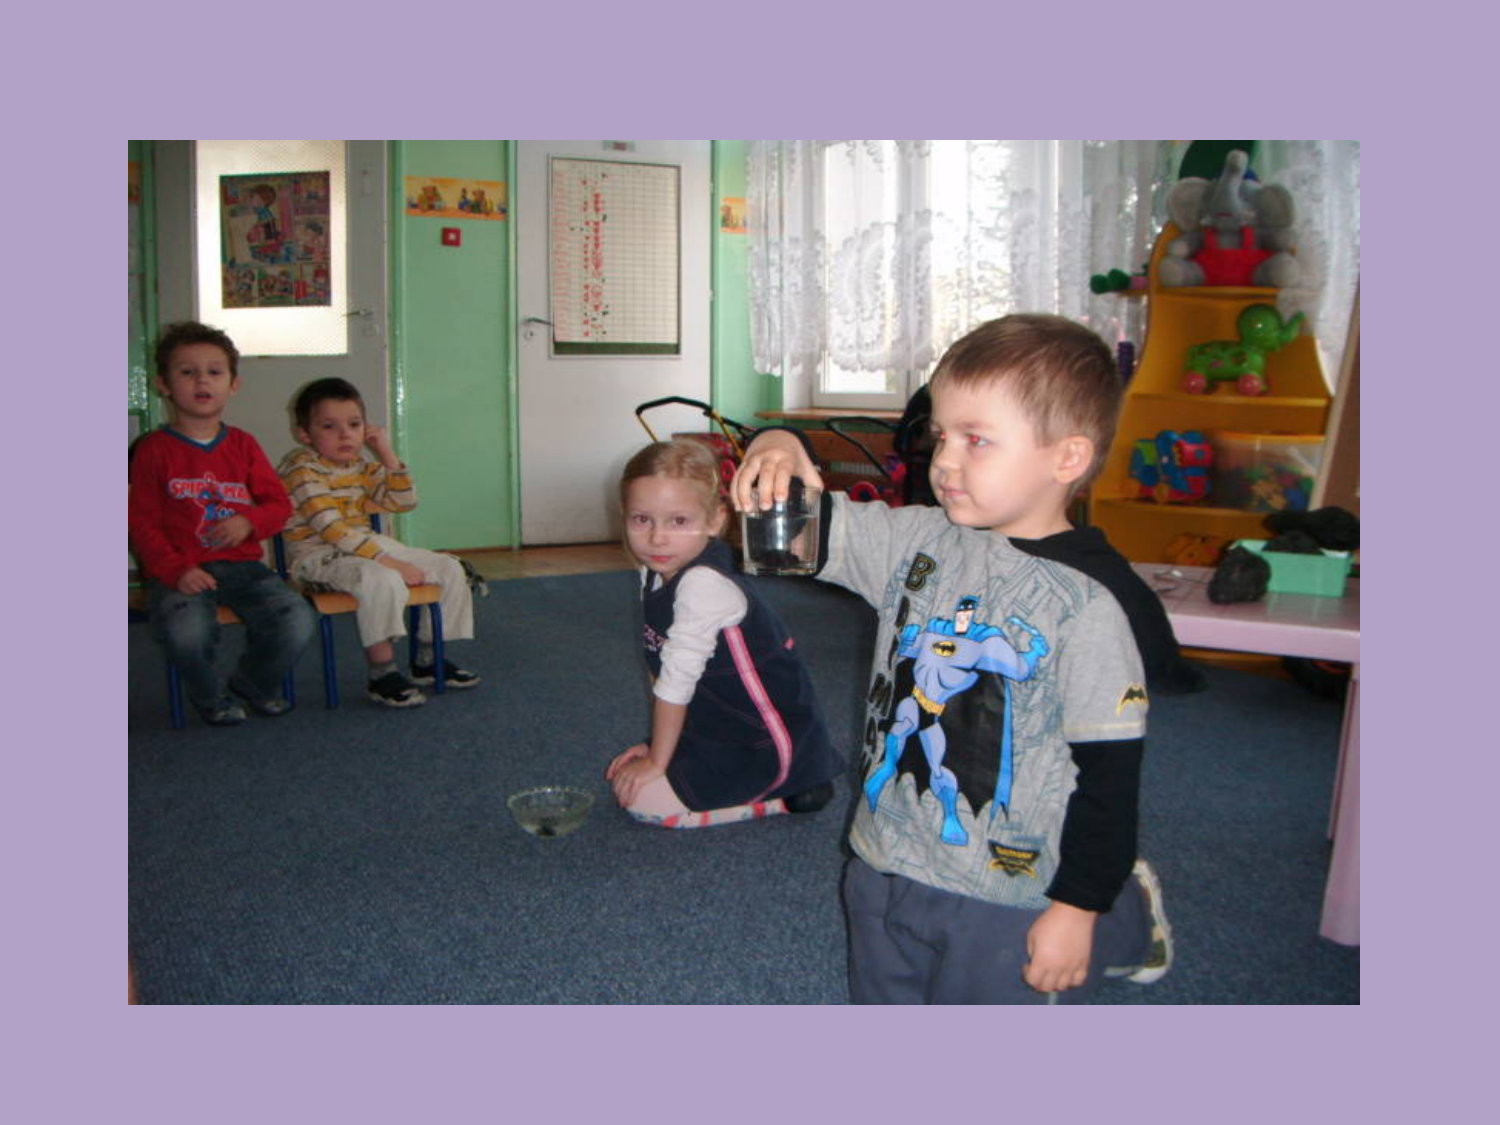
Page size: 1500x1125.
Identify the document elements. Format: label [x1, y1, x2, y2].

list [128, 140, 1360, 1006]
